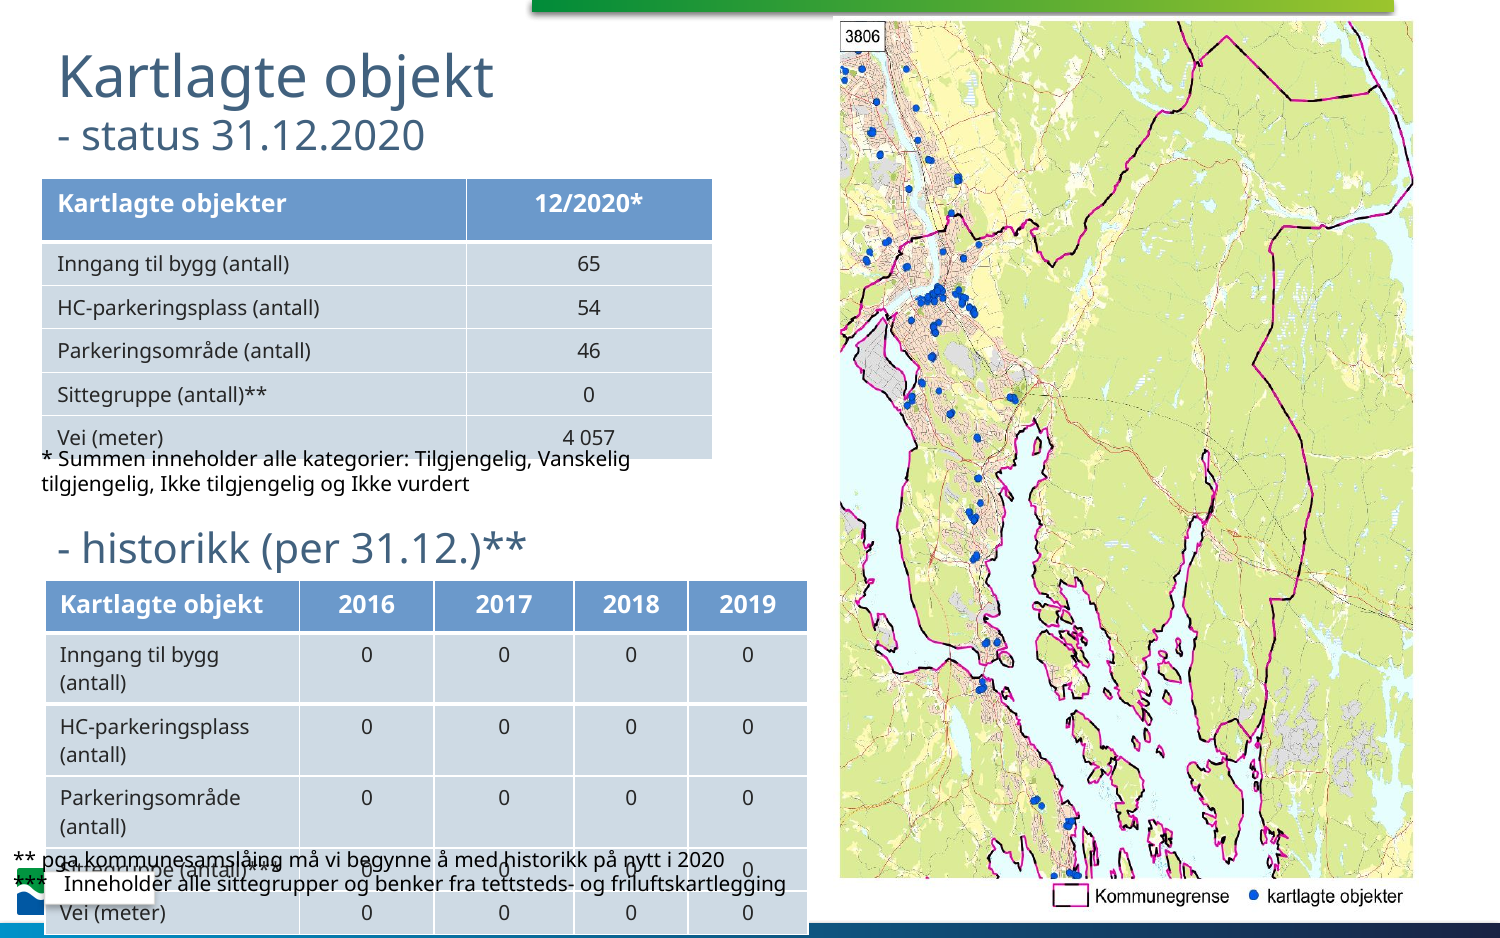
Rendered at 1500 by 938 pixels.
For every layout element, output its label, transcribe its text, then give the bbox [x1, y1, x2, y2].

table_cell 0 [575, 635, 687, 702]
table_cell Parkeringsområde (antall) [46, 777, 299, 838]
table_cell HC-parkeringsplass (antall) [42, 286, 466, 328]
table_cell 0 [300, 706, 433, 775]
table_cell 0 [689, 635, 807, 702]
table_cell 0 [575, 777, 687, 838]
table_cell 65 [467, 244, 712, 285]
text_box ** pga kommunesamslåing må vi begynne å med historikk på nytt i 2020 *** Inneholder alle sittegrupper og benker fra tettsteds- og friluftskartlegging [0, 838, 802, 904]
text_box - historikk (per 31.12.)** [42, 496, 828, 580]
table_cell 0 [689, 706, 807, 775]
table_cell Inngang til bygg (antall) [46, 635, 299, 702]
table_cell 0 [689, 777, 807, 847]
table_cell 46 [467, 329, 712, 372]
table_cell Vei (meter) [46, 904, 299, 934]
table_cell 0 [467, 373, 712, 415]
text_box Kartlagte objekt - status 31.12.2020 [42, 24, 828, 167]
table_header 2019 [689, 581, 807, 631]
table_cell Vei (meter) [42, 416, 466, 438]
table_cell 0 [435, 904, 573, 934]
table_cell 0 [689, 892, 807, 934]
table_header 2018 [575, 581, 687, 631]
table_cell 0 [575, 706, 687, 775]
table_cell 0 [435, 635, 573, 702]
table_header 12/2020* [467, 179, 712, 240]
table_cell 0 [435, 777, 573, 838]
picture [833, 16, 1419, 913]
table_cell 0 [802, 849, 807, 890]
table_header Kartlagte objekter [42, 179, 466, 240]
table_cell Parkeringsområde (antall) [42, 329, 466, 372]
table_cell Sittegruppe (antall)** [42, 373, 466, 415]
table_cell Inngang til bygg (antall) [42, 244, 466, 285]
table_header Kartlagte objekt [46, 581, 299, 631]
table_header 2016 [300, 581, 433, 631]
table_cell 4 057 [467, 416, 712, 459]
table_cell 0 [300, 635, 433, 702]
table_cell 0 [300, 904, 433, 934]
table_cell HC-parkeringsplass (antall) [46, 706, 299, 775]
table_cell 0 [435, 706, 573, 775]
table_header 2017 [435, 581, 573, 631]
table_cell 0 [575, 904, 687, 934]
table_cell 54 [467, 286, 712, 328]
text_box * Summen inneholder alle kategorier: Tilgjengelig, Vanskelig tilgjengelig, Ikke tilgjengelig og Ikke vurdert [26, 438, 711, 504]
table_cell 0 [300, 777, 433, 838]
